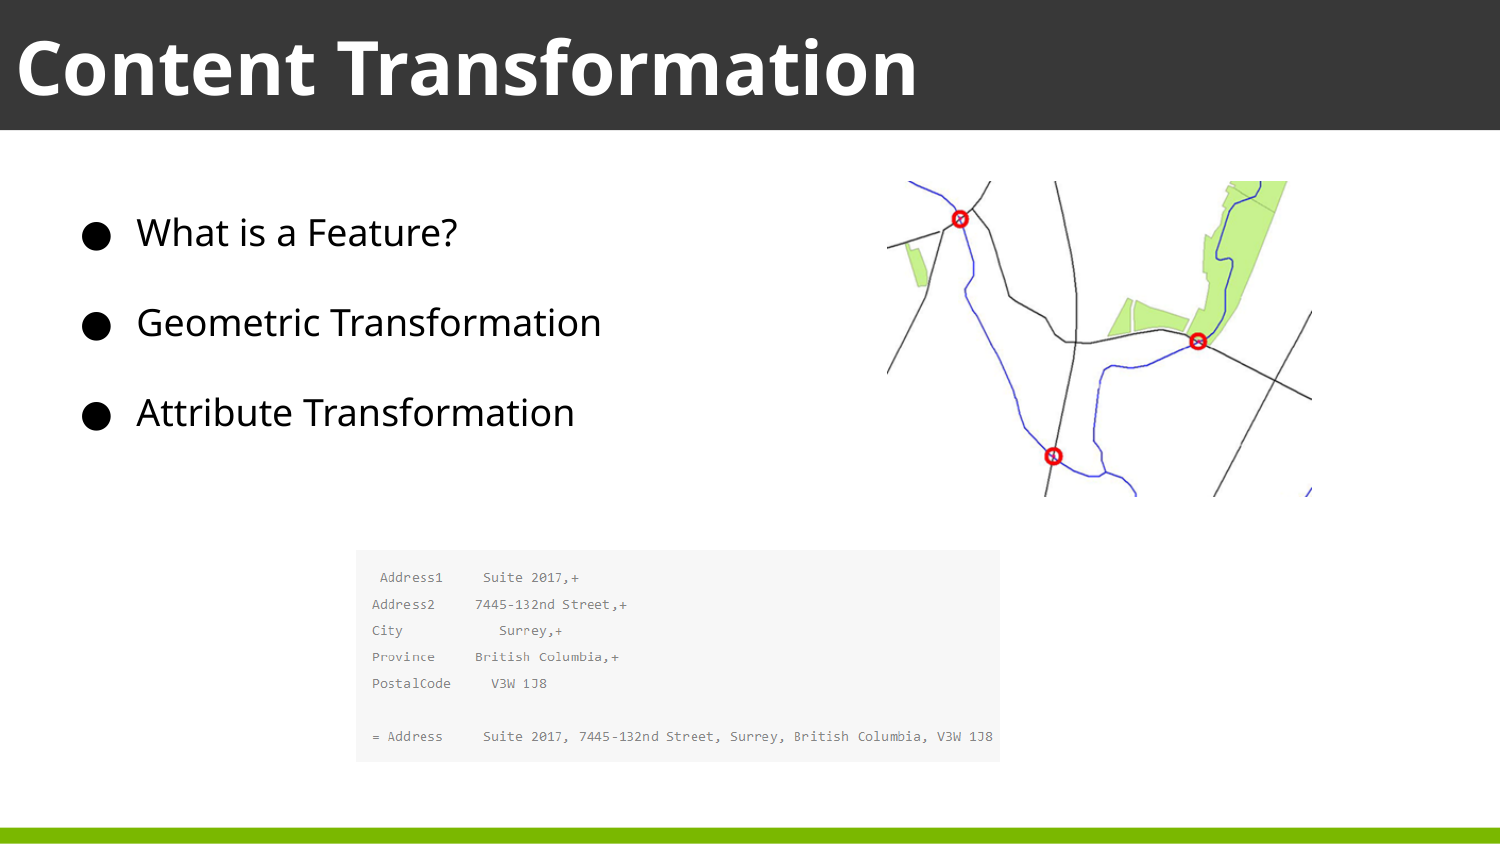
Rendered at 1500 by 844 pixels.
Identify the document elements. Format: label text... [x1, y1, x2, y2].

text_box What is a Feature? Geometric Transformation Attribute Transformation [46, 194, 719, 419]
picture [886, 180, 1312, 497]
picture [356, 550, 1000, 763]
text_box Content Transformation [0, 0, 1500, 131]
